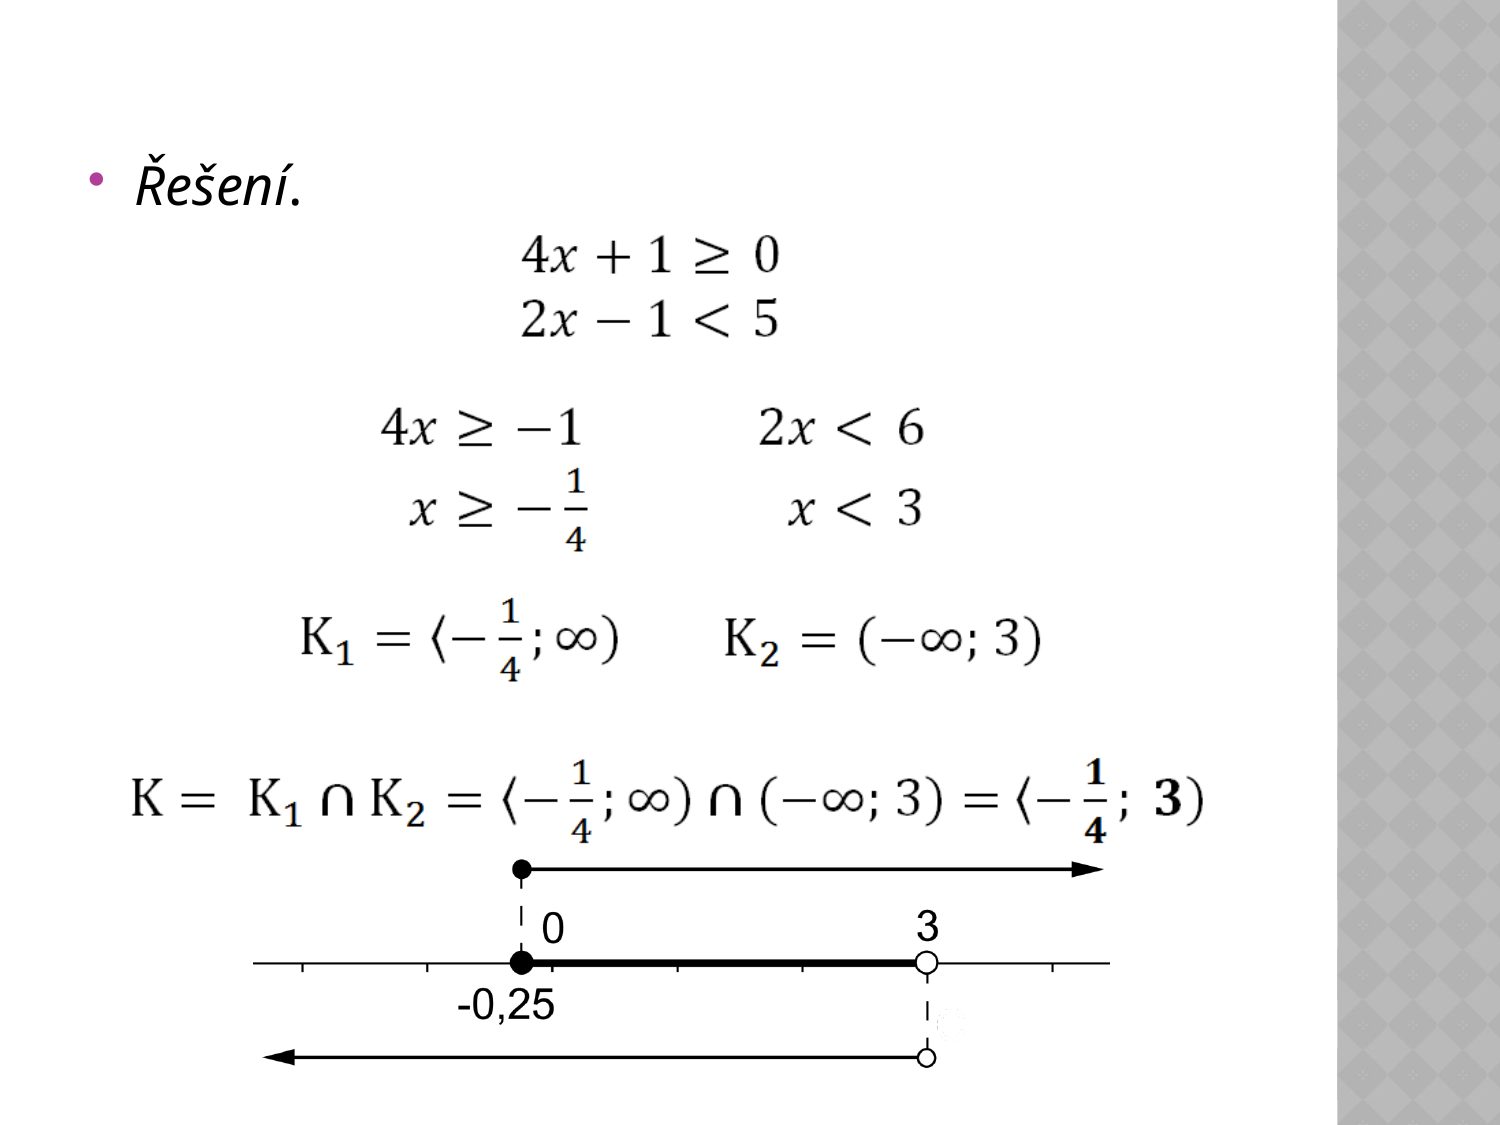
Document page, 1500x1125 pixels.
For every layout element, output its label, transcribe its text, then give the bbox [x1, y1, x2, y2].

picture [123, 219, 1211, 1078]
list Řešení. [75, 66, 1365, 1059]
